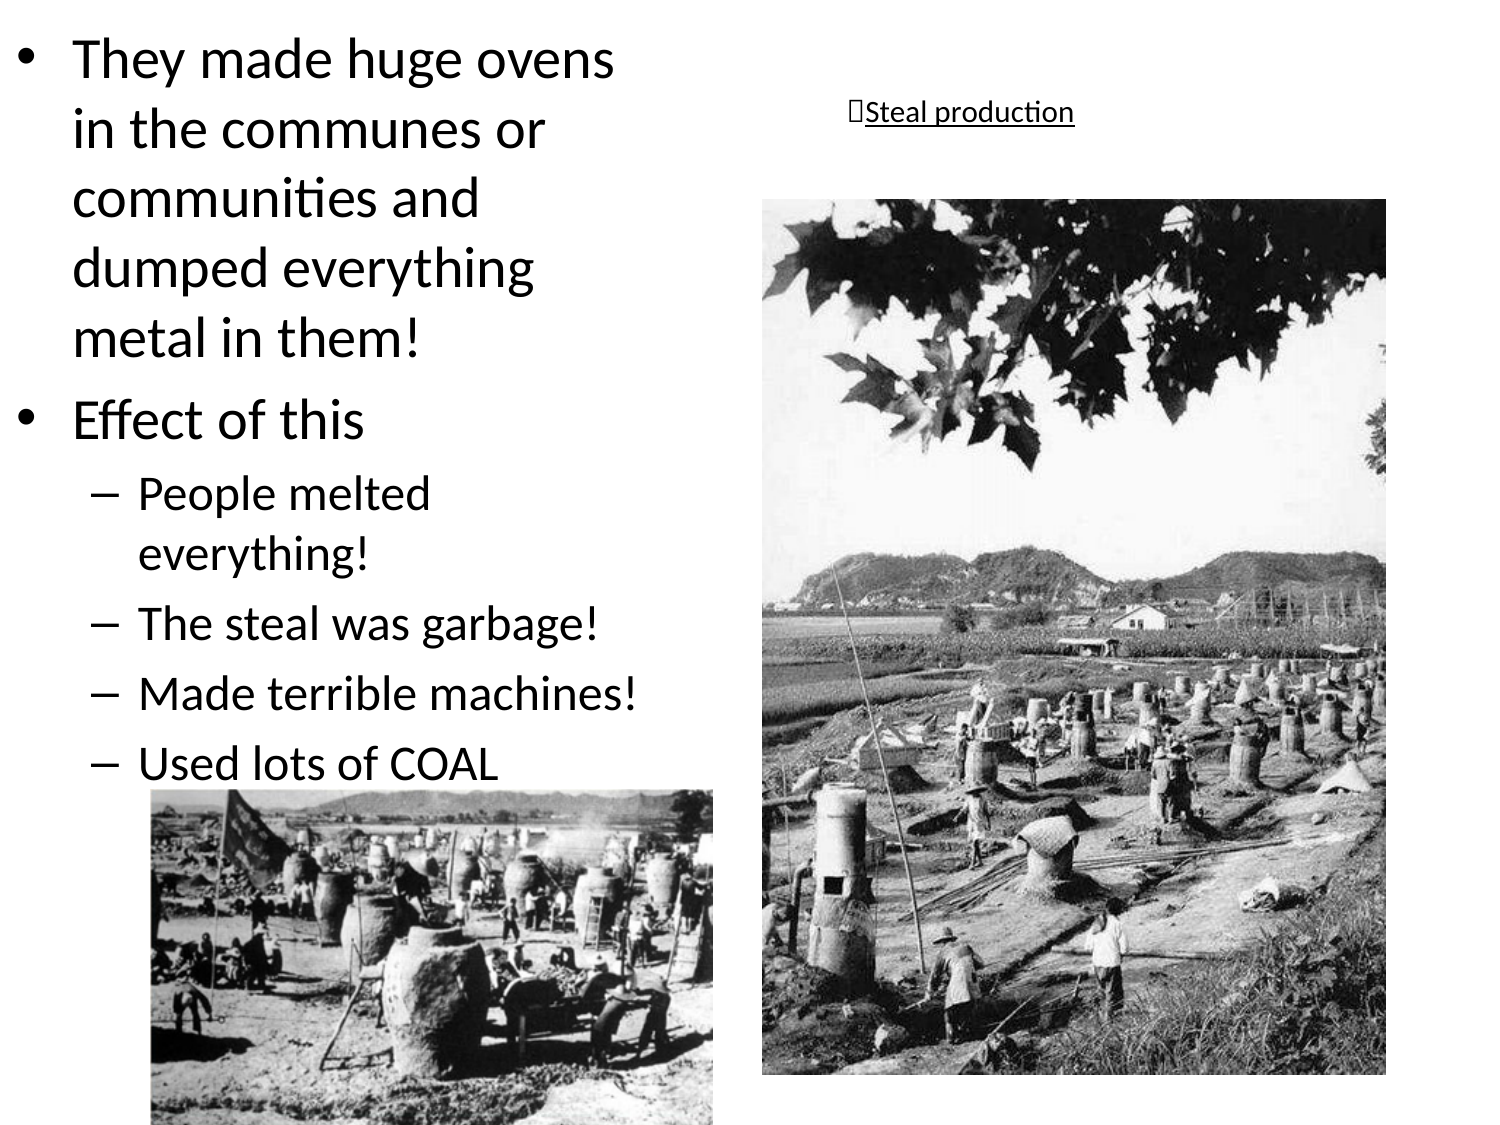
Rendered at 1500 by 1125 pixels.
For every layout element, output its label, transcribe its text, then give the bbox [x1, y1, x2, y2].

picture [762, 199, 1387, 1076]
title Steal production [664, 45, 1425, 175]
list They made huge ovens in the communes or communities and dumped everything metal in them! Effect of this People melted everything! The steal was garbage! Made terrible machines! Used lots of COAL [1, 12, 664, 825]
picture [149, 789, 713, 1125]
